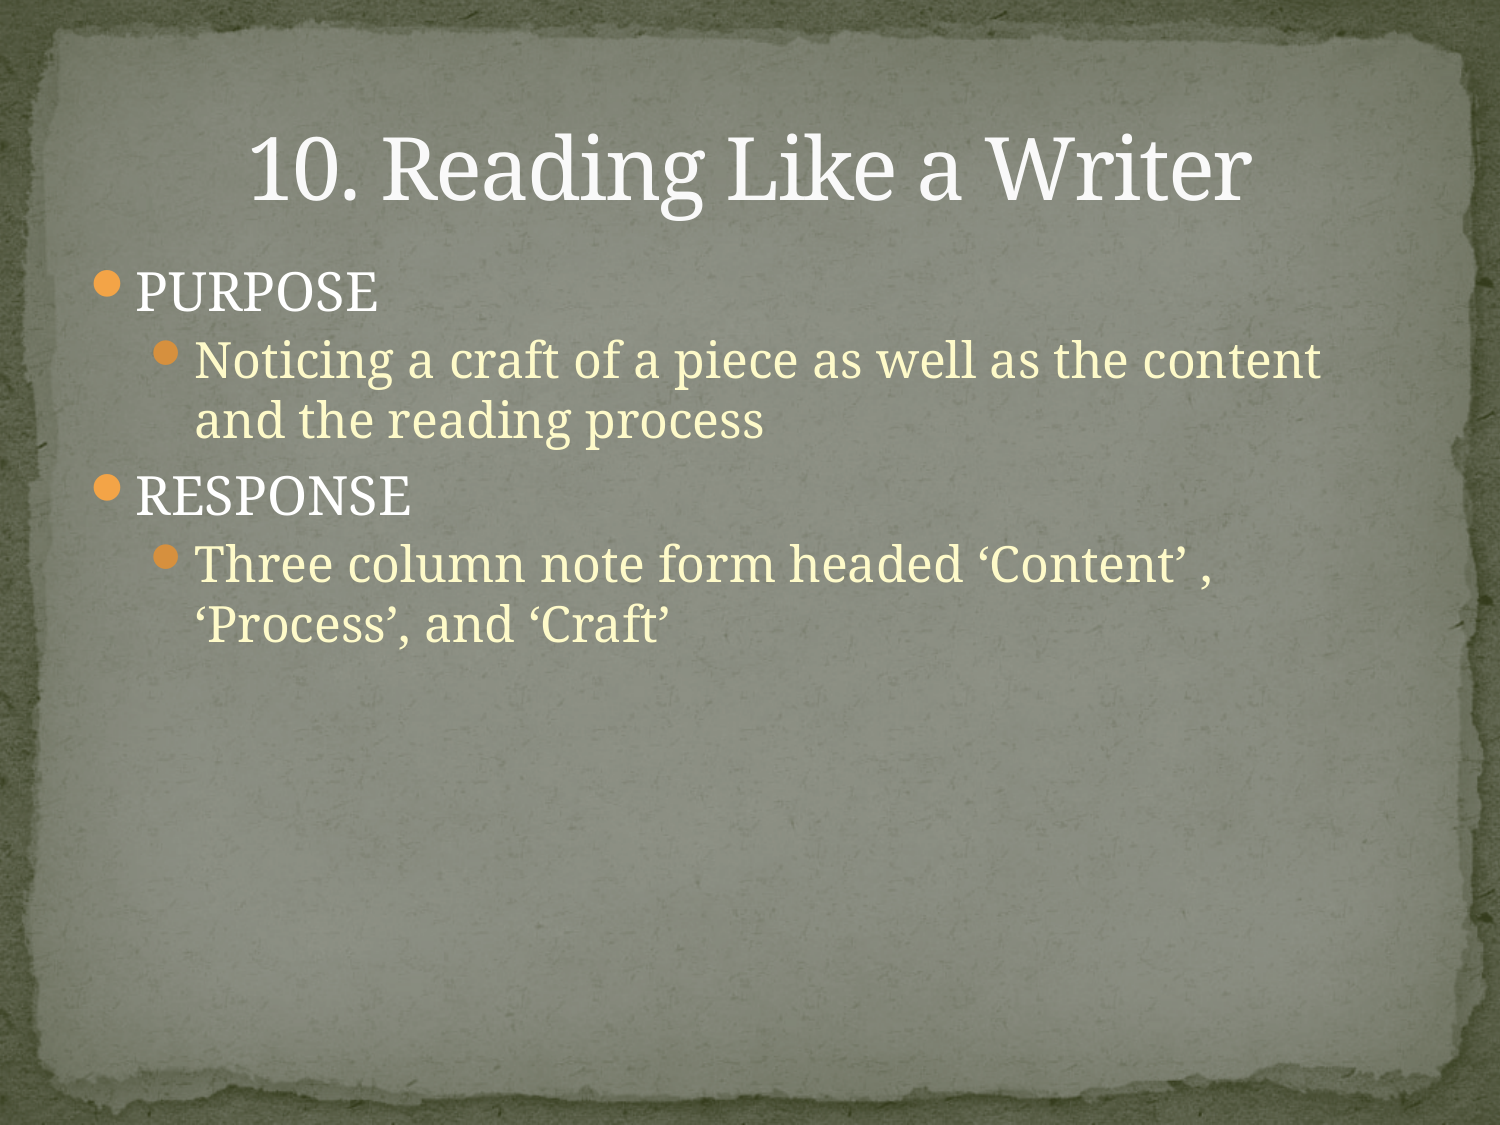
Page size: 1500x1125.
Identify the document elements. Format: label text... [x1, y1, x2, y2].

title 10. Reading Like a Writer [74, 24, 1425, 225]
list PURPOSE Noticing a craft of a piece as well as the content and the reading process RESPONSE Three column note form headed ‘Content’ , ‘Process’, and ‘Craft’ [75, 249, 1425, 1000]
